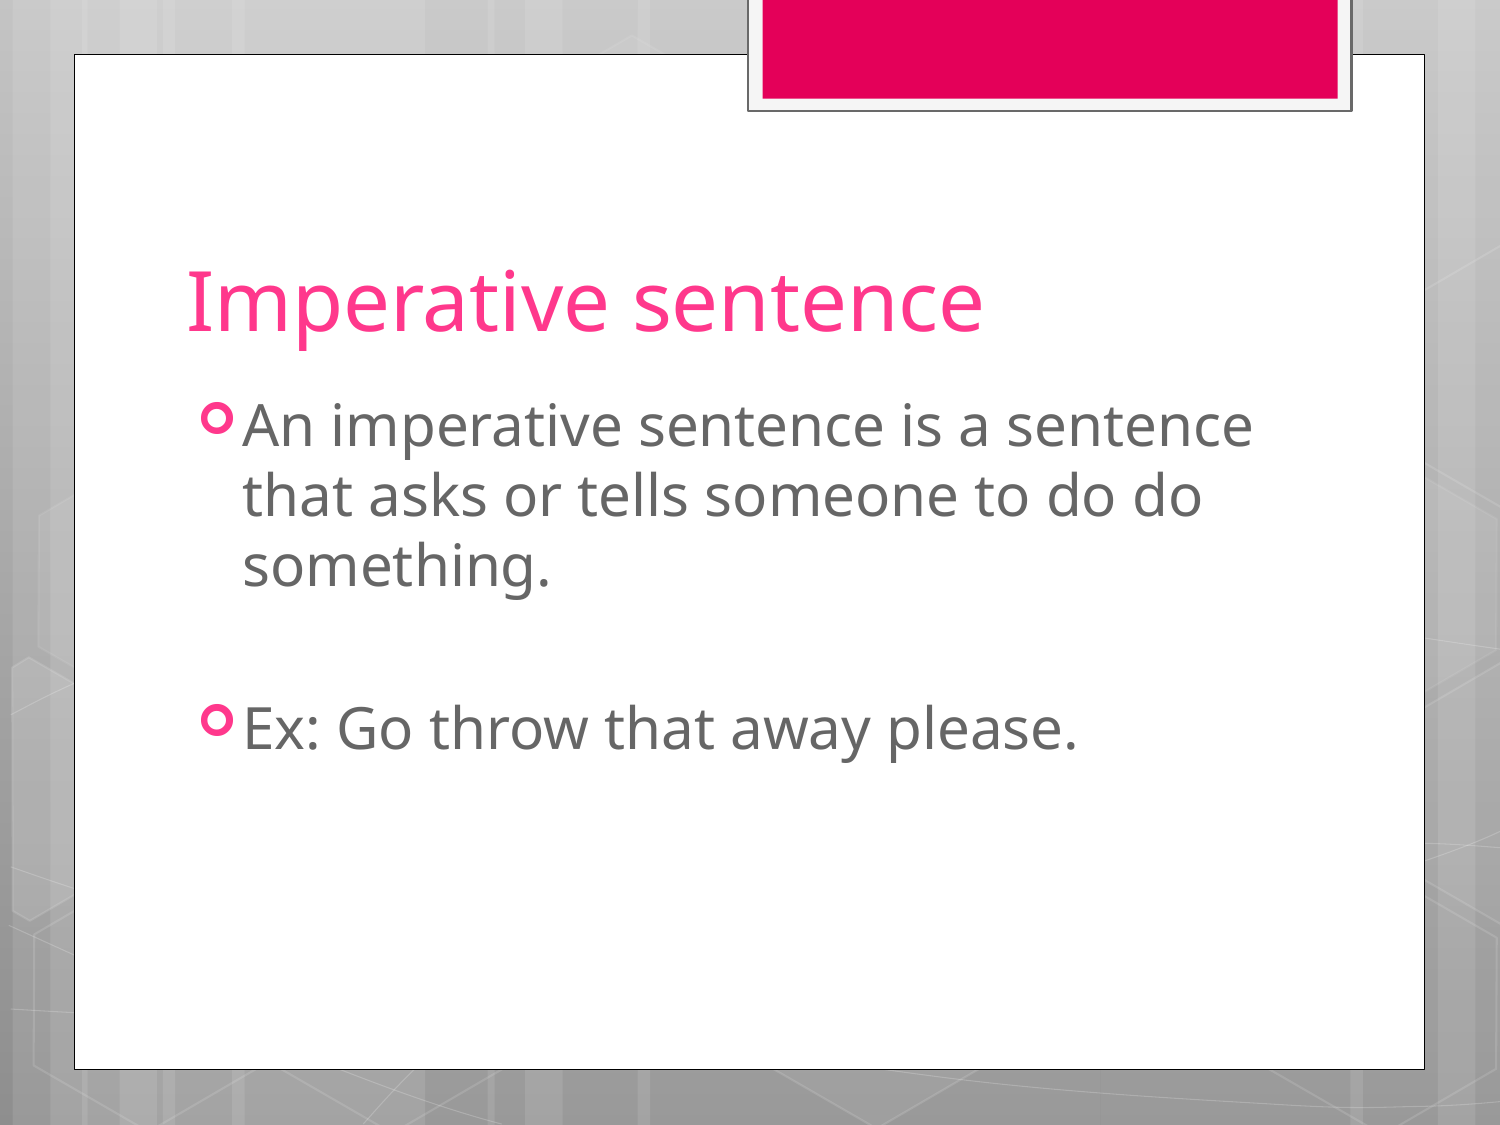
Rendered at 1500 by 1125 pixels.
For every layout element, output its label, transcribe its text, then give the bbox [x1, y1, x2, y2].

list An imperative sentence is a sentence that asks or tells someone to do do something. Ex: Go throw that away please. [171, 381, 1283, 957]
title Imperative sentence [171, 168, 1324, 357]
